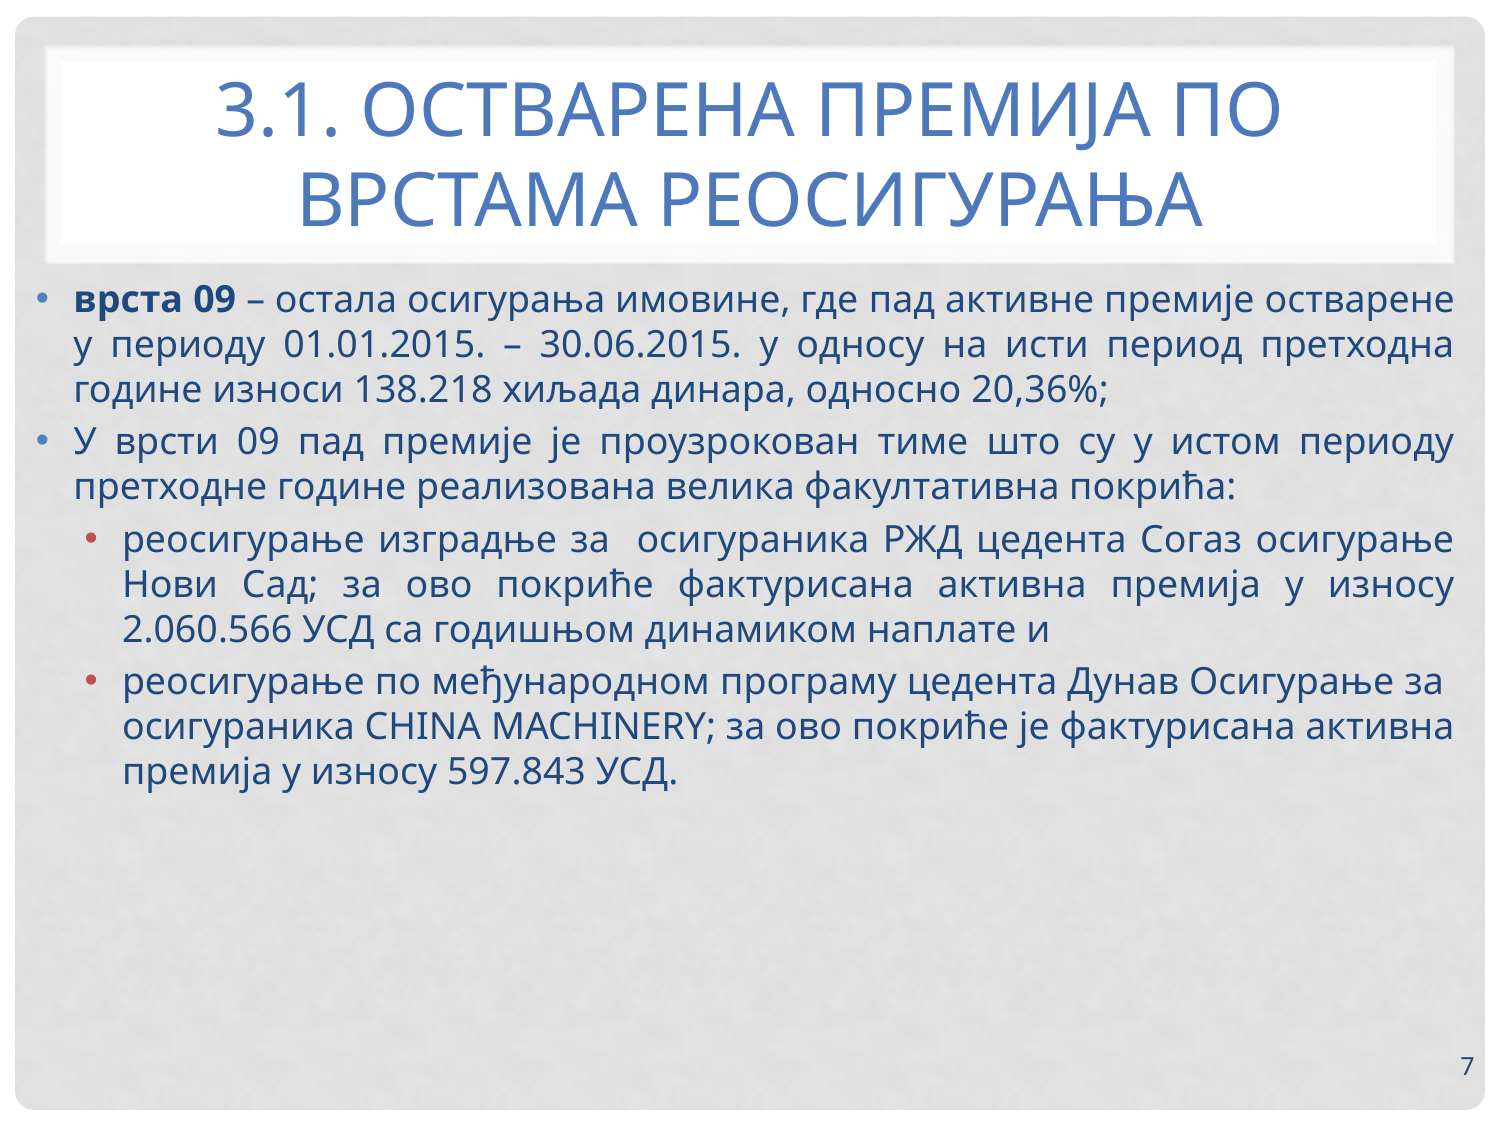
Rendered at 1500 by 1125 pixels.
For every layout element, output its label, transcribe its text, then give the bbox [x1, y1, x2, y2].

list врста 09 – остала осигурања имовине, где пад активне премије остварене у периоду 01.01.2015. – 30.06.2015. у односу на исти период претходна године износи 138.218 хиљада динара, односно 20,36%; У врсти 09 пад премије је проузрокован тиме што су у истом периоду претходне године реализована велика факултативна покрића: реосигурање изградње за осигураника РЖД цедента Согаз осигурање Нови Сад; за ово покриће фактурисана активна премија у износу 2.060.566 УСД са годишњом динамиком наплате и реосигурање по међународном програму цедента Дунав Осигурање за осигураника CHINA MACHINERY; за ово покриће је фактурисана активна премија у износу 597.843 УСД. [2, 267, 1471, 1083]
title 3.1. Остварена премија по врстама реосигурања [123, 42, 1376, 262]
slide_number 7 [1399, 1035, 1490, 1100]
